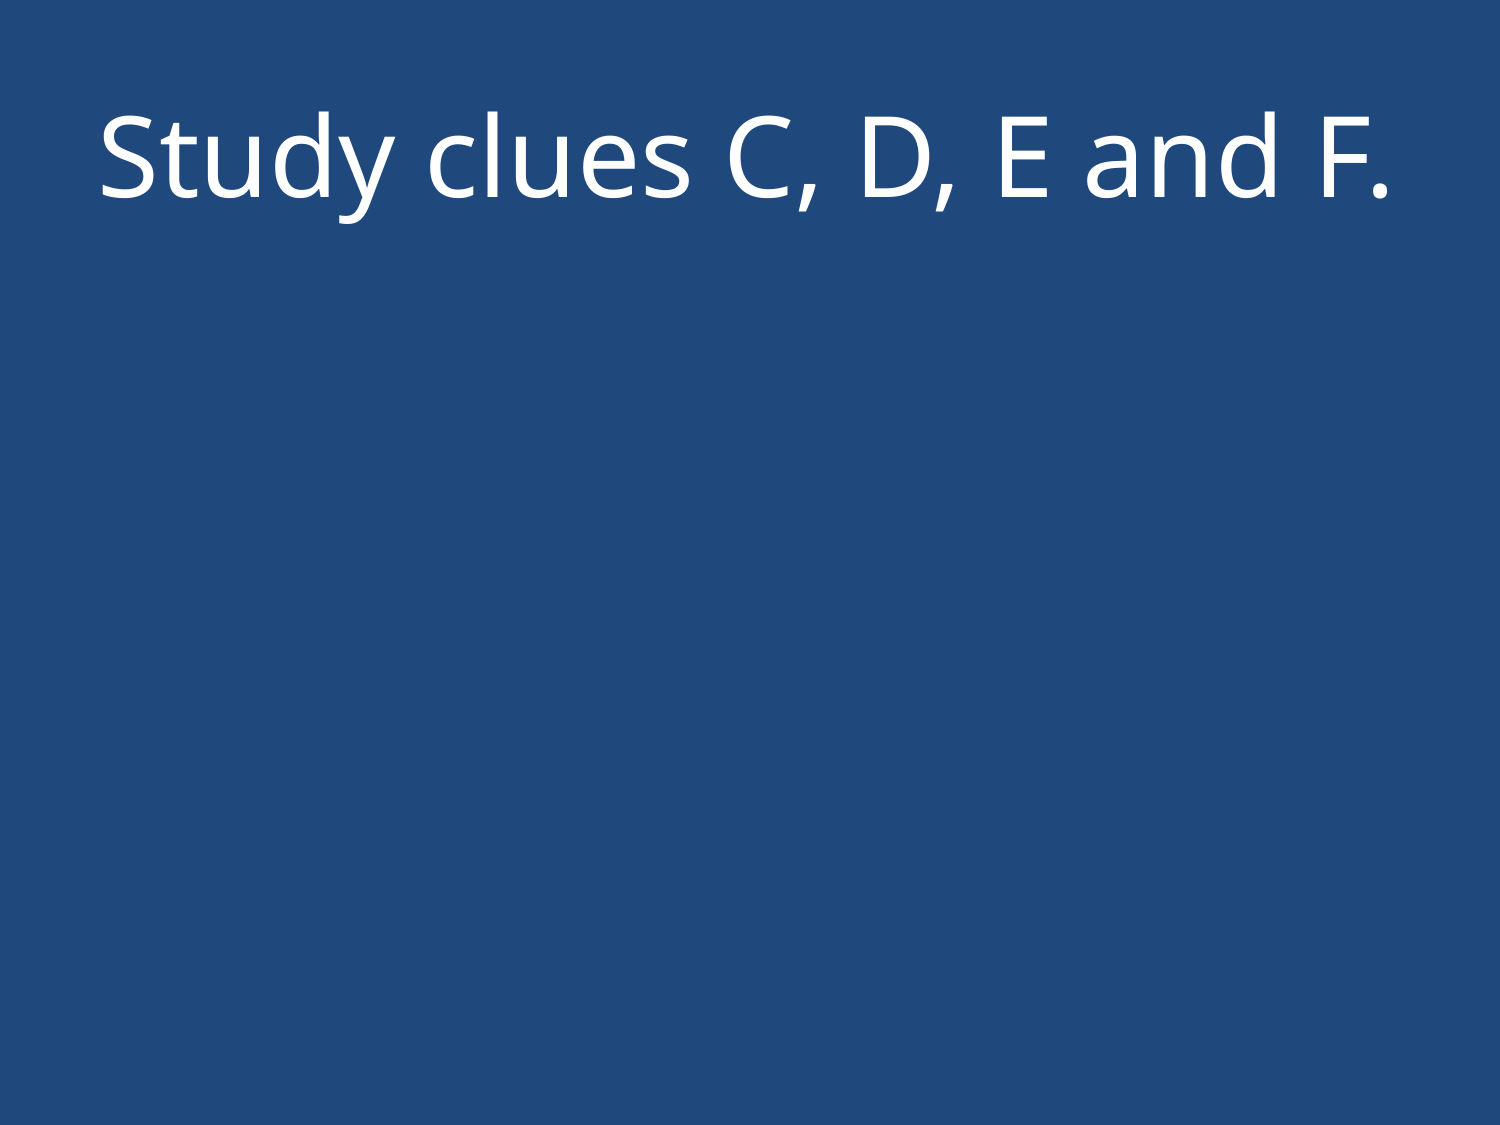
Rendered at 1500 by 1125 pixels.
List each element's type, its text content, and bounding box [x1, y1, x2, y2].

text_box Study clues C, D, E and F. [64, 78, 1459, 363]
